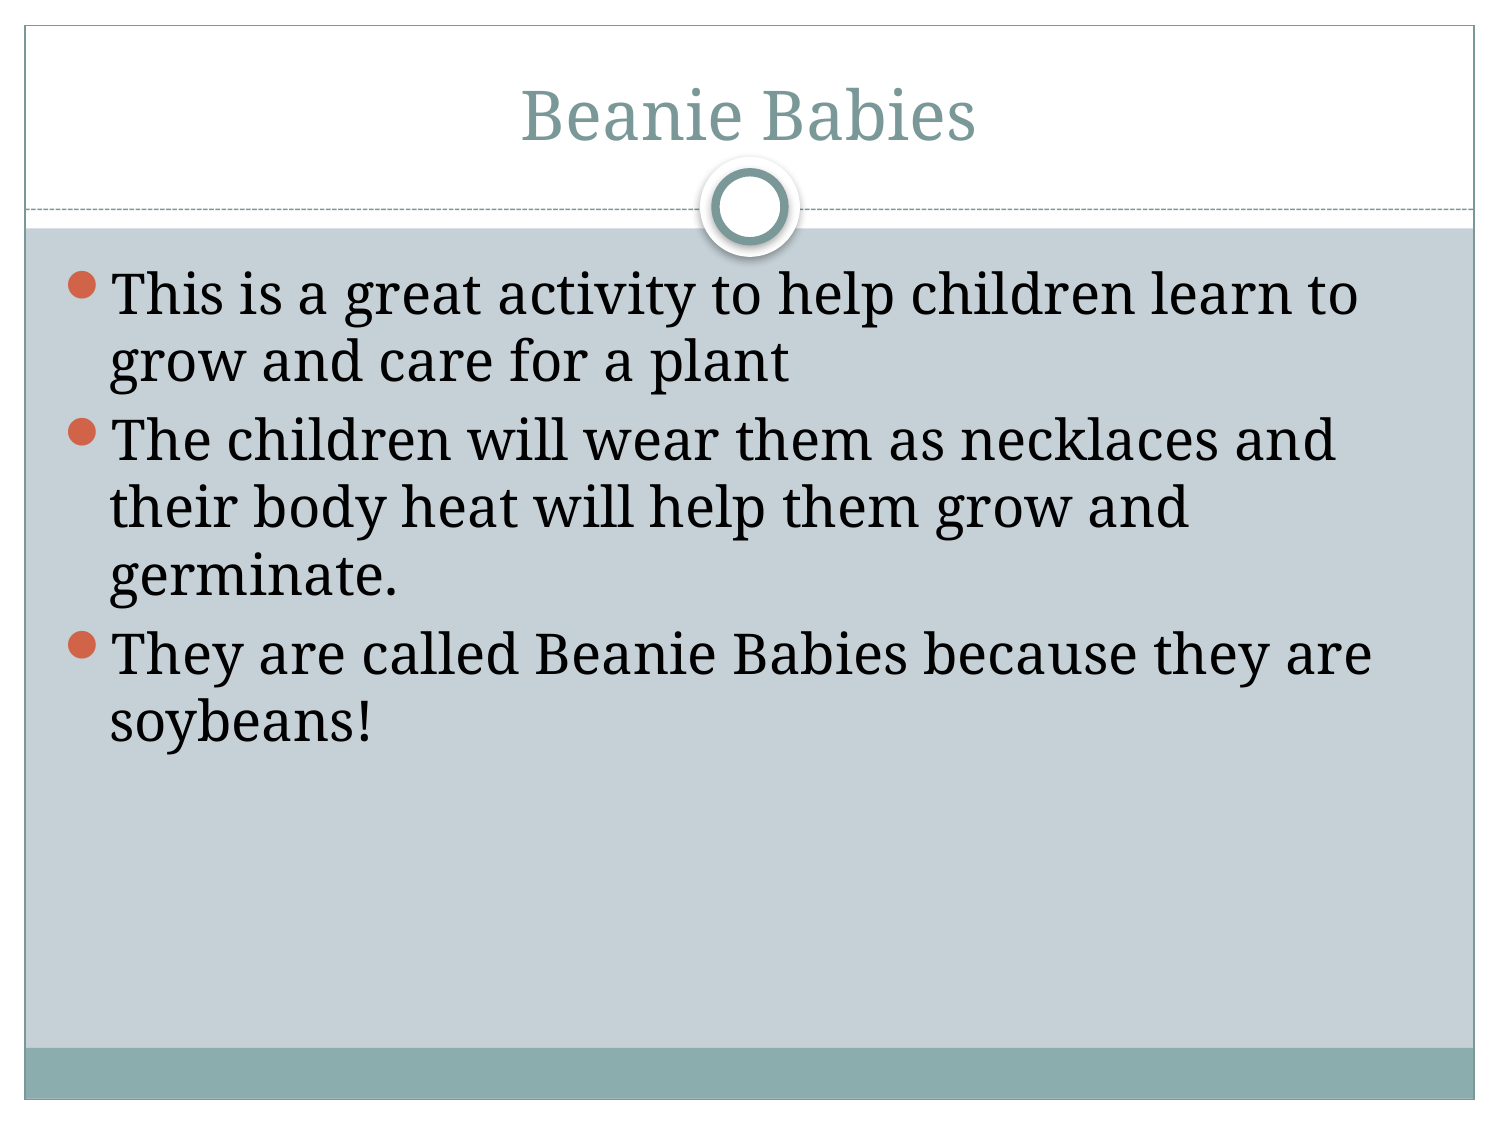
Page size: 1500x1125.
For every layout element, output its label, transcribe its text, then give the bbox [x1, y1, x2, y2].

title Beanie Babies [49, 37, 1450, 162]
list This is a great activity to help children learn to grow and care for a plant The children will wear them as necklaces and their body heat will help them grow and germinate. They are called Beanie Babies because they are soybeans! [49, 250, 1445, 1001]
